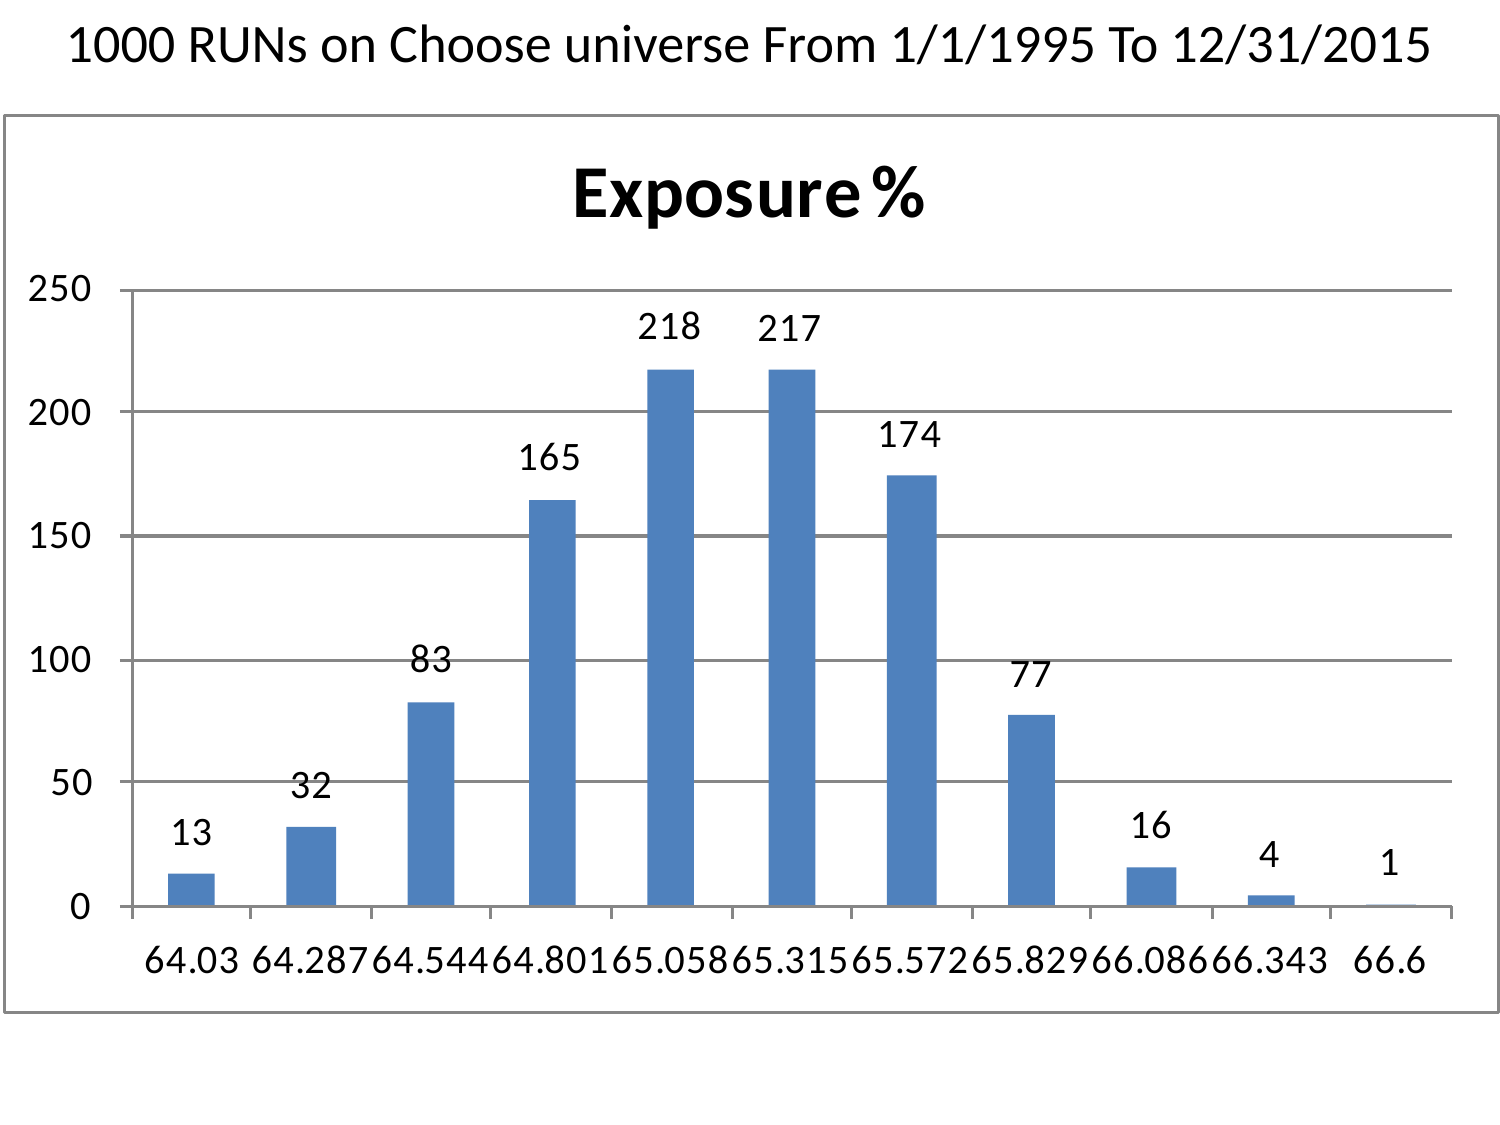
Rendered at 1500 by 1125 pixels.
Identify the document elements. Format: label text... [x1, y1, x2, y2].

picture [0, 110, 1500, 1014]
text_box 1000 RUNs on Choose universe From 1/1/1995 To 12/31/2015 [0, 0, 1500, 81]
